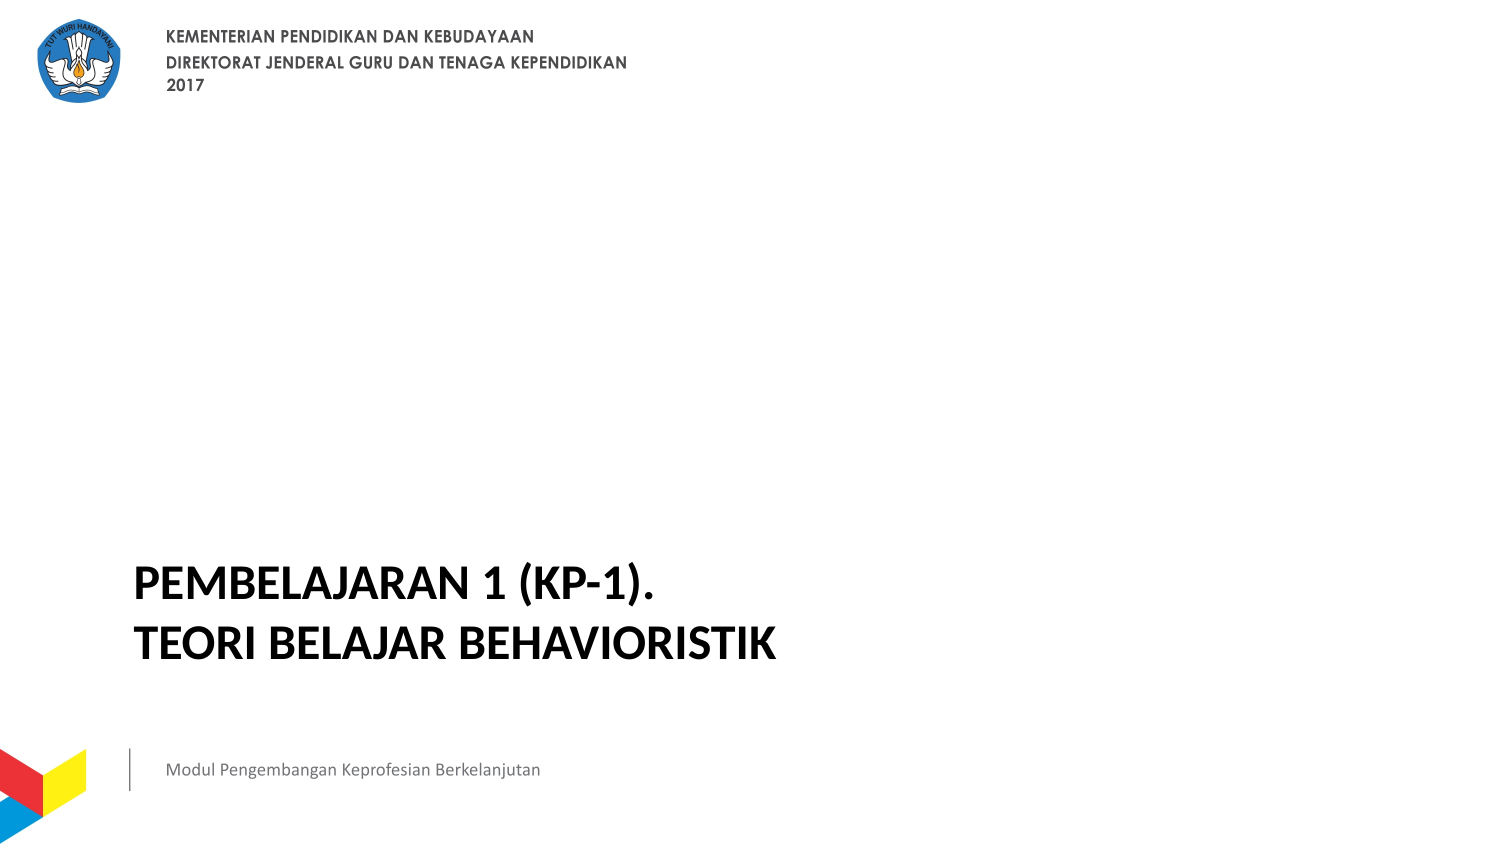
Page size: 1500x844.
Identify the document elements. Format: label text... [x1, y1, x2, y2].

title PEMBELAJARAN 1 (KP-1). TEORI BELAJAR BEHAVIORISTIK [118, 542, 1394, 710]
picture [0, 0, 1498, 844]
